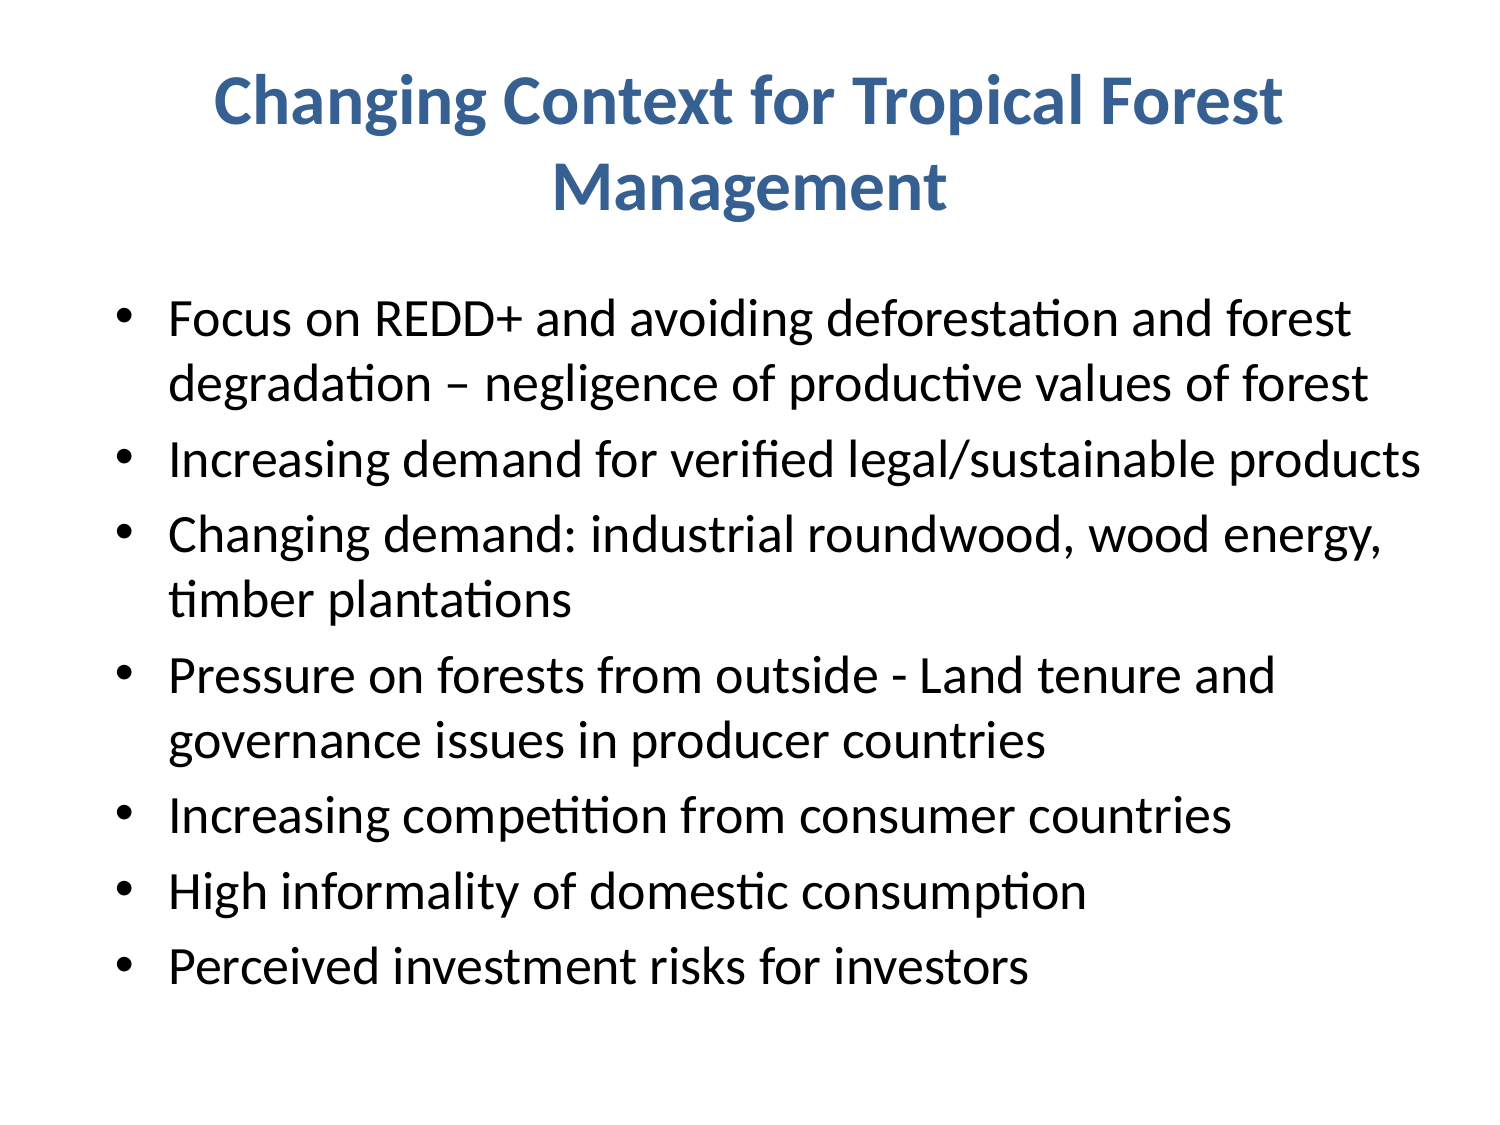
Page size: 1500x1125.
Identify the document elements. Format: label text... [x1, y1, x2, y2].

title Changing Context for Tropical Forest Management [75, 45, 1425, 233]
list Focus on REDD+ and avoiding deforestation and forest degradation – negligence of productive values of forest Increasing demand for verified legal/sustainable products Changing demand: industrial roundwood, wood energy, timber plantations Pressure on forests from outside - Land tenure and governance issues in producer countries Increasing competition from consumer countries High informality of domestic consumption Perceived investment risks for investors [99, 275, 1450, 1075]
